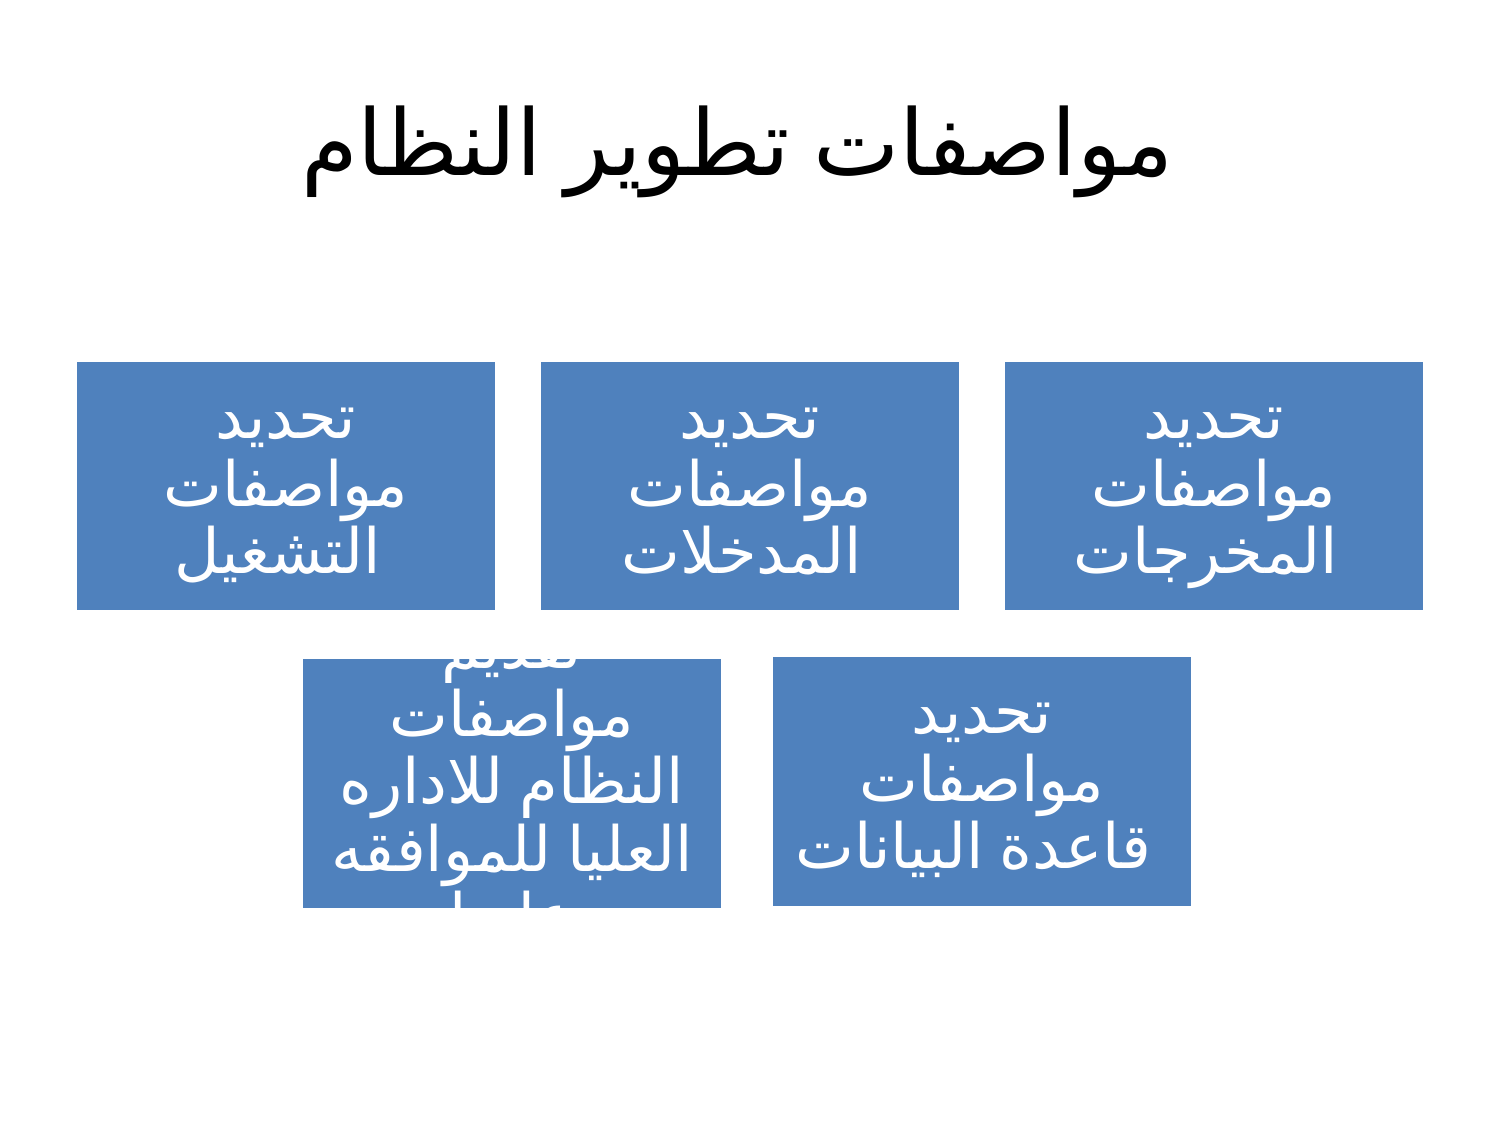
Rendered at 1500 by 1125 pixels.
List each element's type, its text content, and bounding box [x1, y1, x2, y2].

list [74, 262, 1426, 1006]
title مواصفات تطوير النظام [75, 45, 1425, 233]
